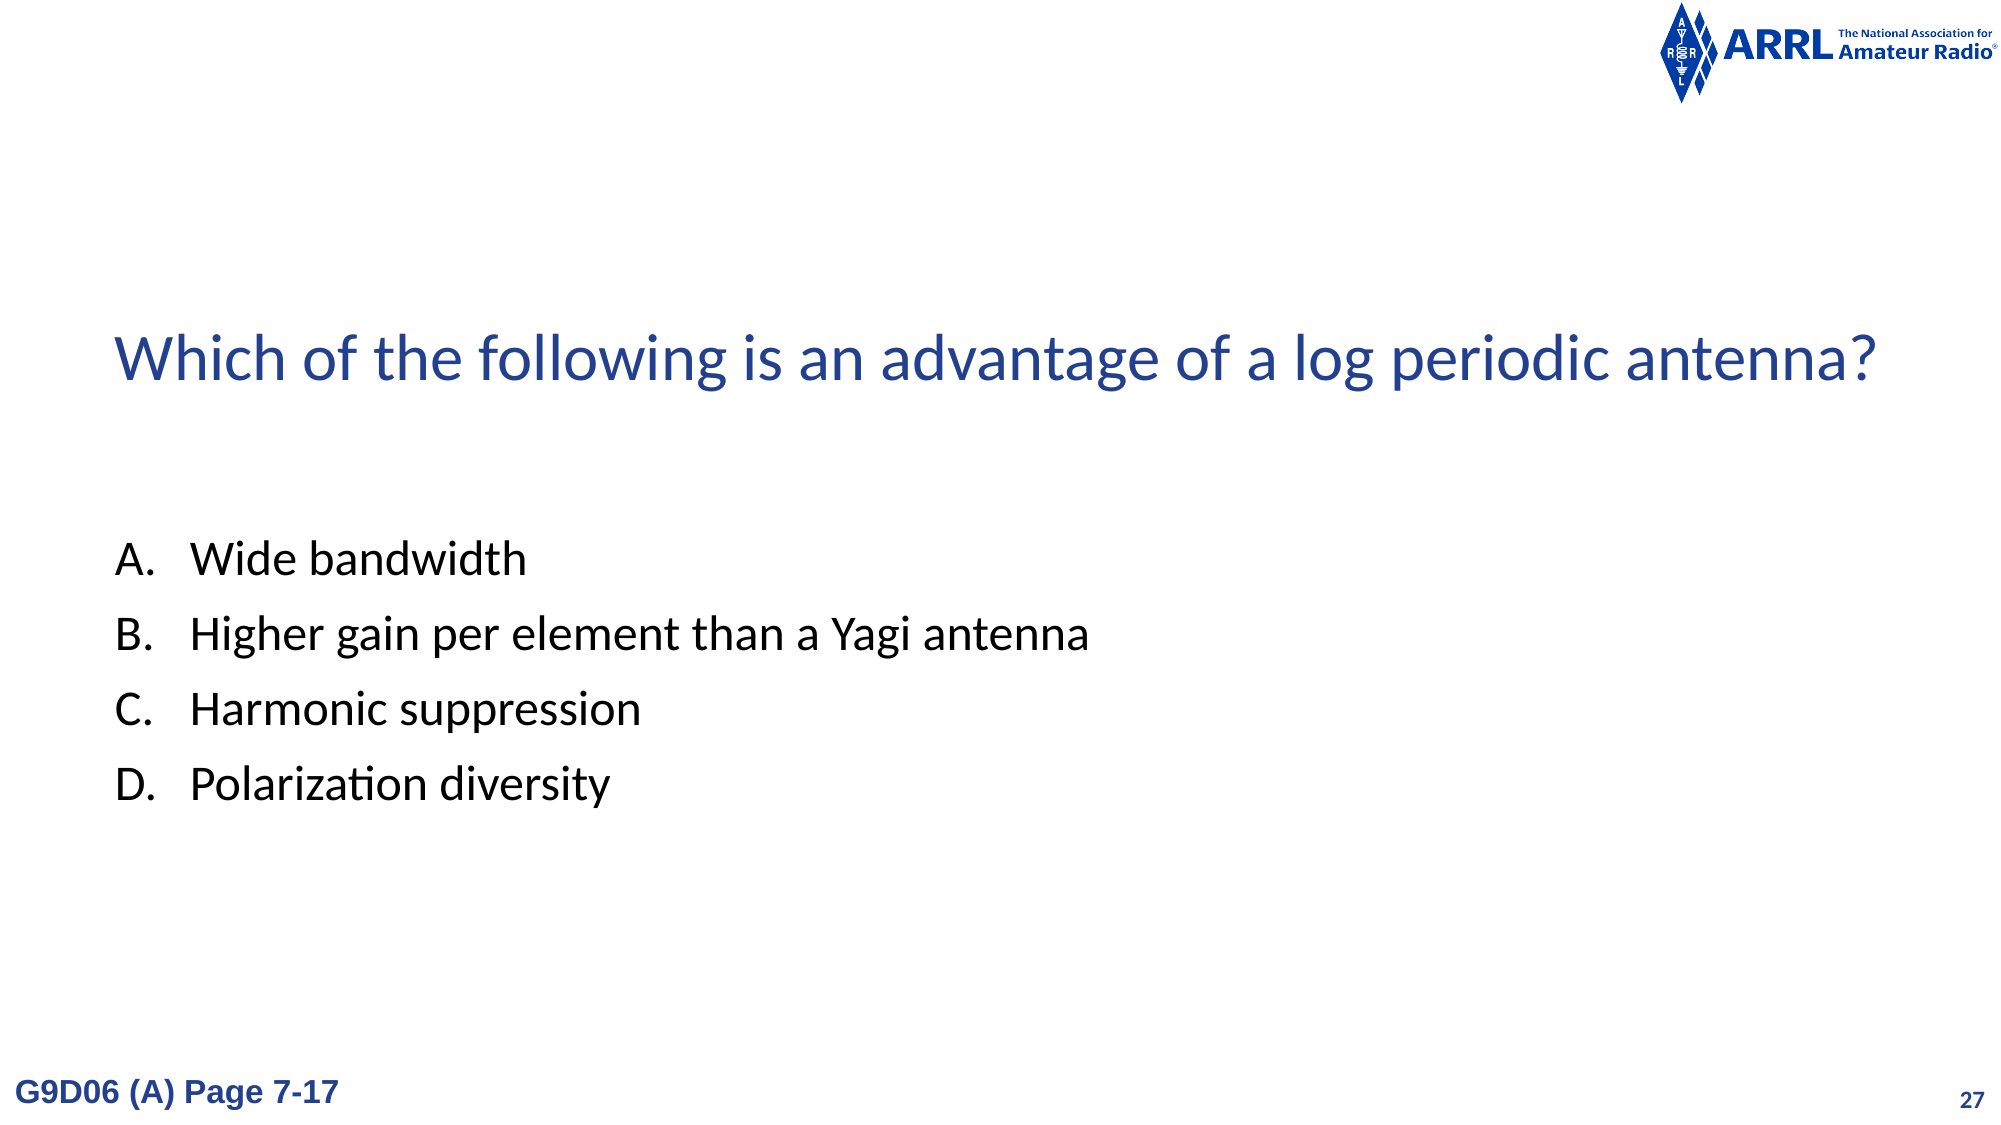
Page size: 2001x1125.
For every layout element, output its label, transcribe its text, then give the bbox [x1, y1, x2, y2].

text_box G9D06 (A) Page 7-17 [0, 1062, 1313, 1118]
title Which of the following is an advantage of a log periodic antenna? [99, 249, 1900, 468]
picture [1658, 0, 1999, 106]
list Wide bandwidth Higher gain per element than a Yagi antenna Harmonic suppression Polarization diversity [99, 525, 1900, 1005]
text_box 27 [1875, 1076, 2000, 1121]
